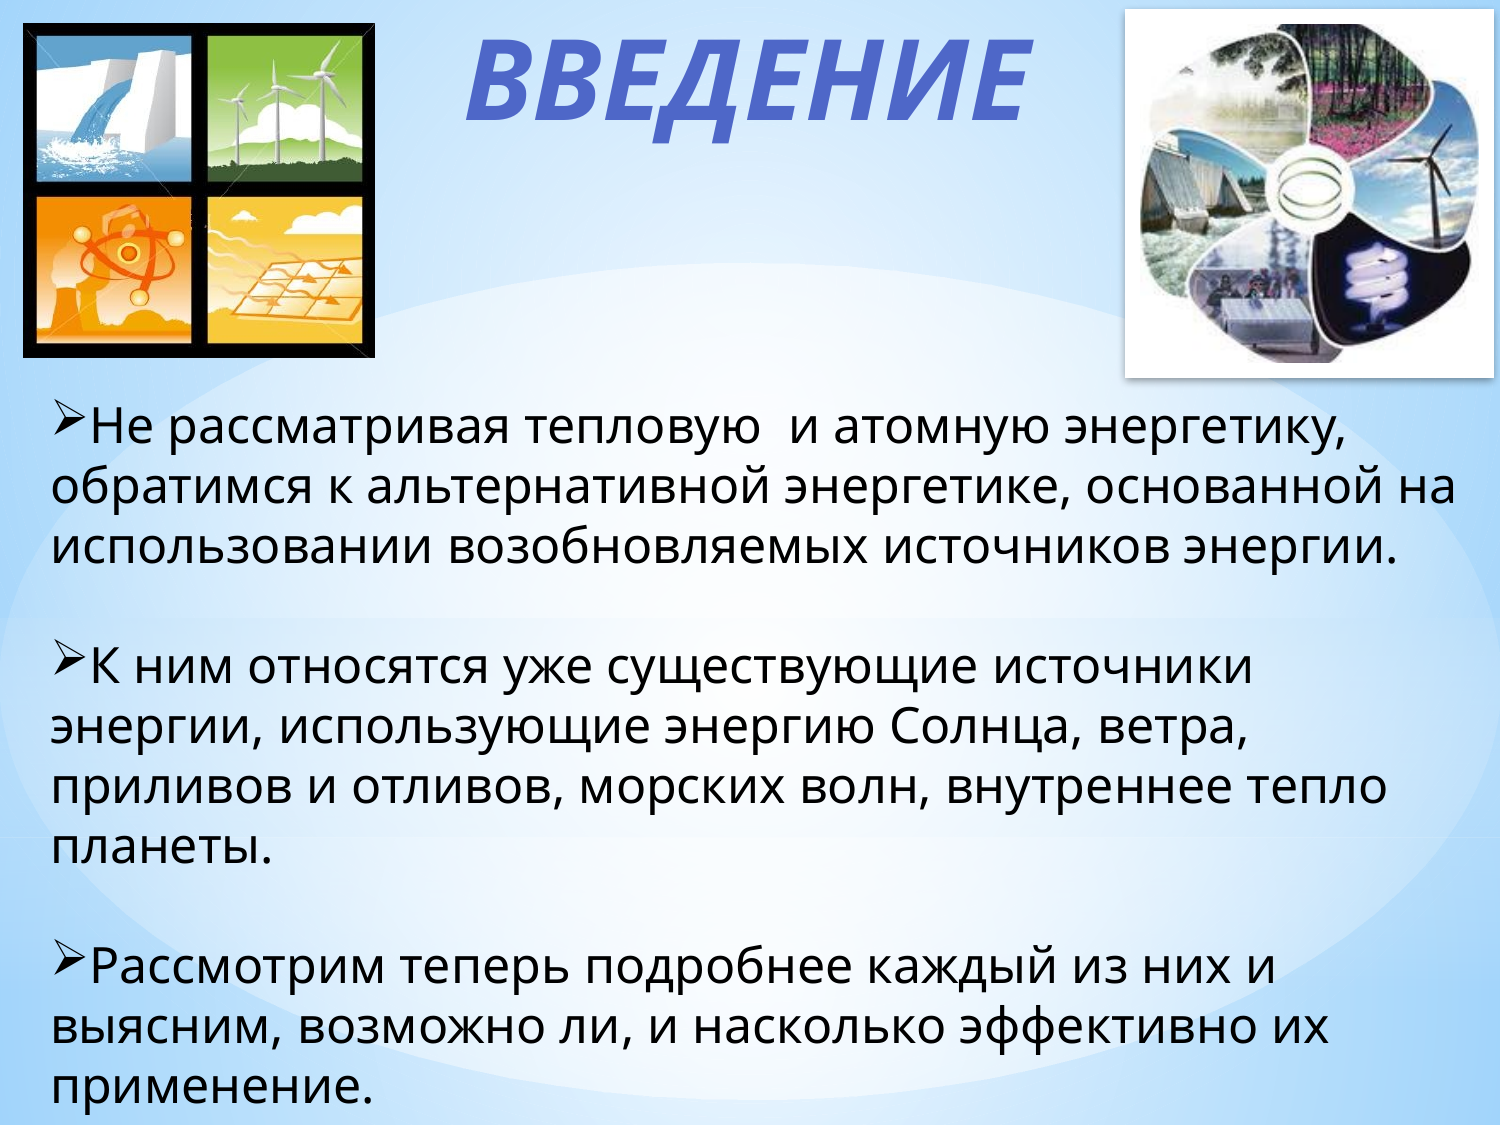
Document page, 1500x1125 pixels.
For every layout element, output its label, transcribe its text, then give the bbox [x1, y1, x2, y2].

picture [23, 23, 376, 358]
picture [1139, 23, 1480, 364]
text_box Не рассматривая тепловую и атомную энергетику, обратимся к альтернативной энергетике, основанной на использовании возобновляемых источников энергии. К ним относятся уже существующие источники энергии, использующие энергию Солнца, ветра, приливов и отливов, морских волн, внутреннее тепло планеты. Рассмотрим теперь подробнее каждый из них и выясним, возможно ли, и насколько эффективно их применение. [35, 386, 1477, 1125]
text_box ВВЕДЕНИЕ [447, 0, 1046, 150]
